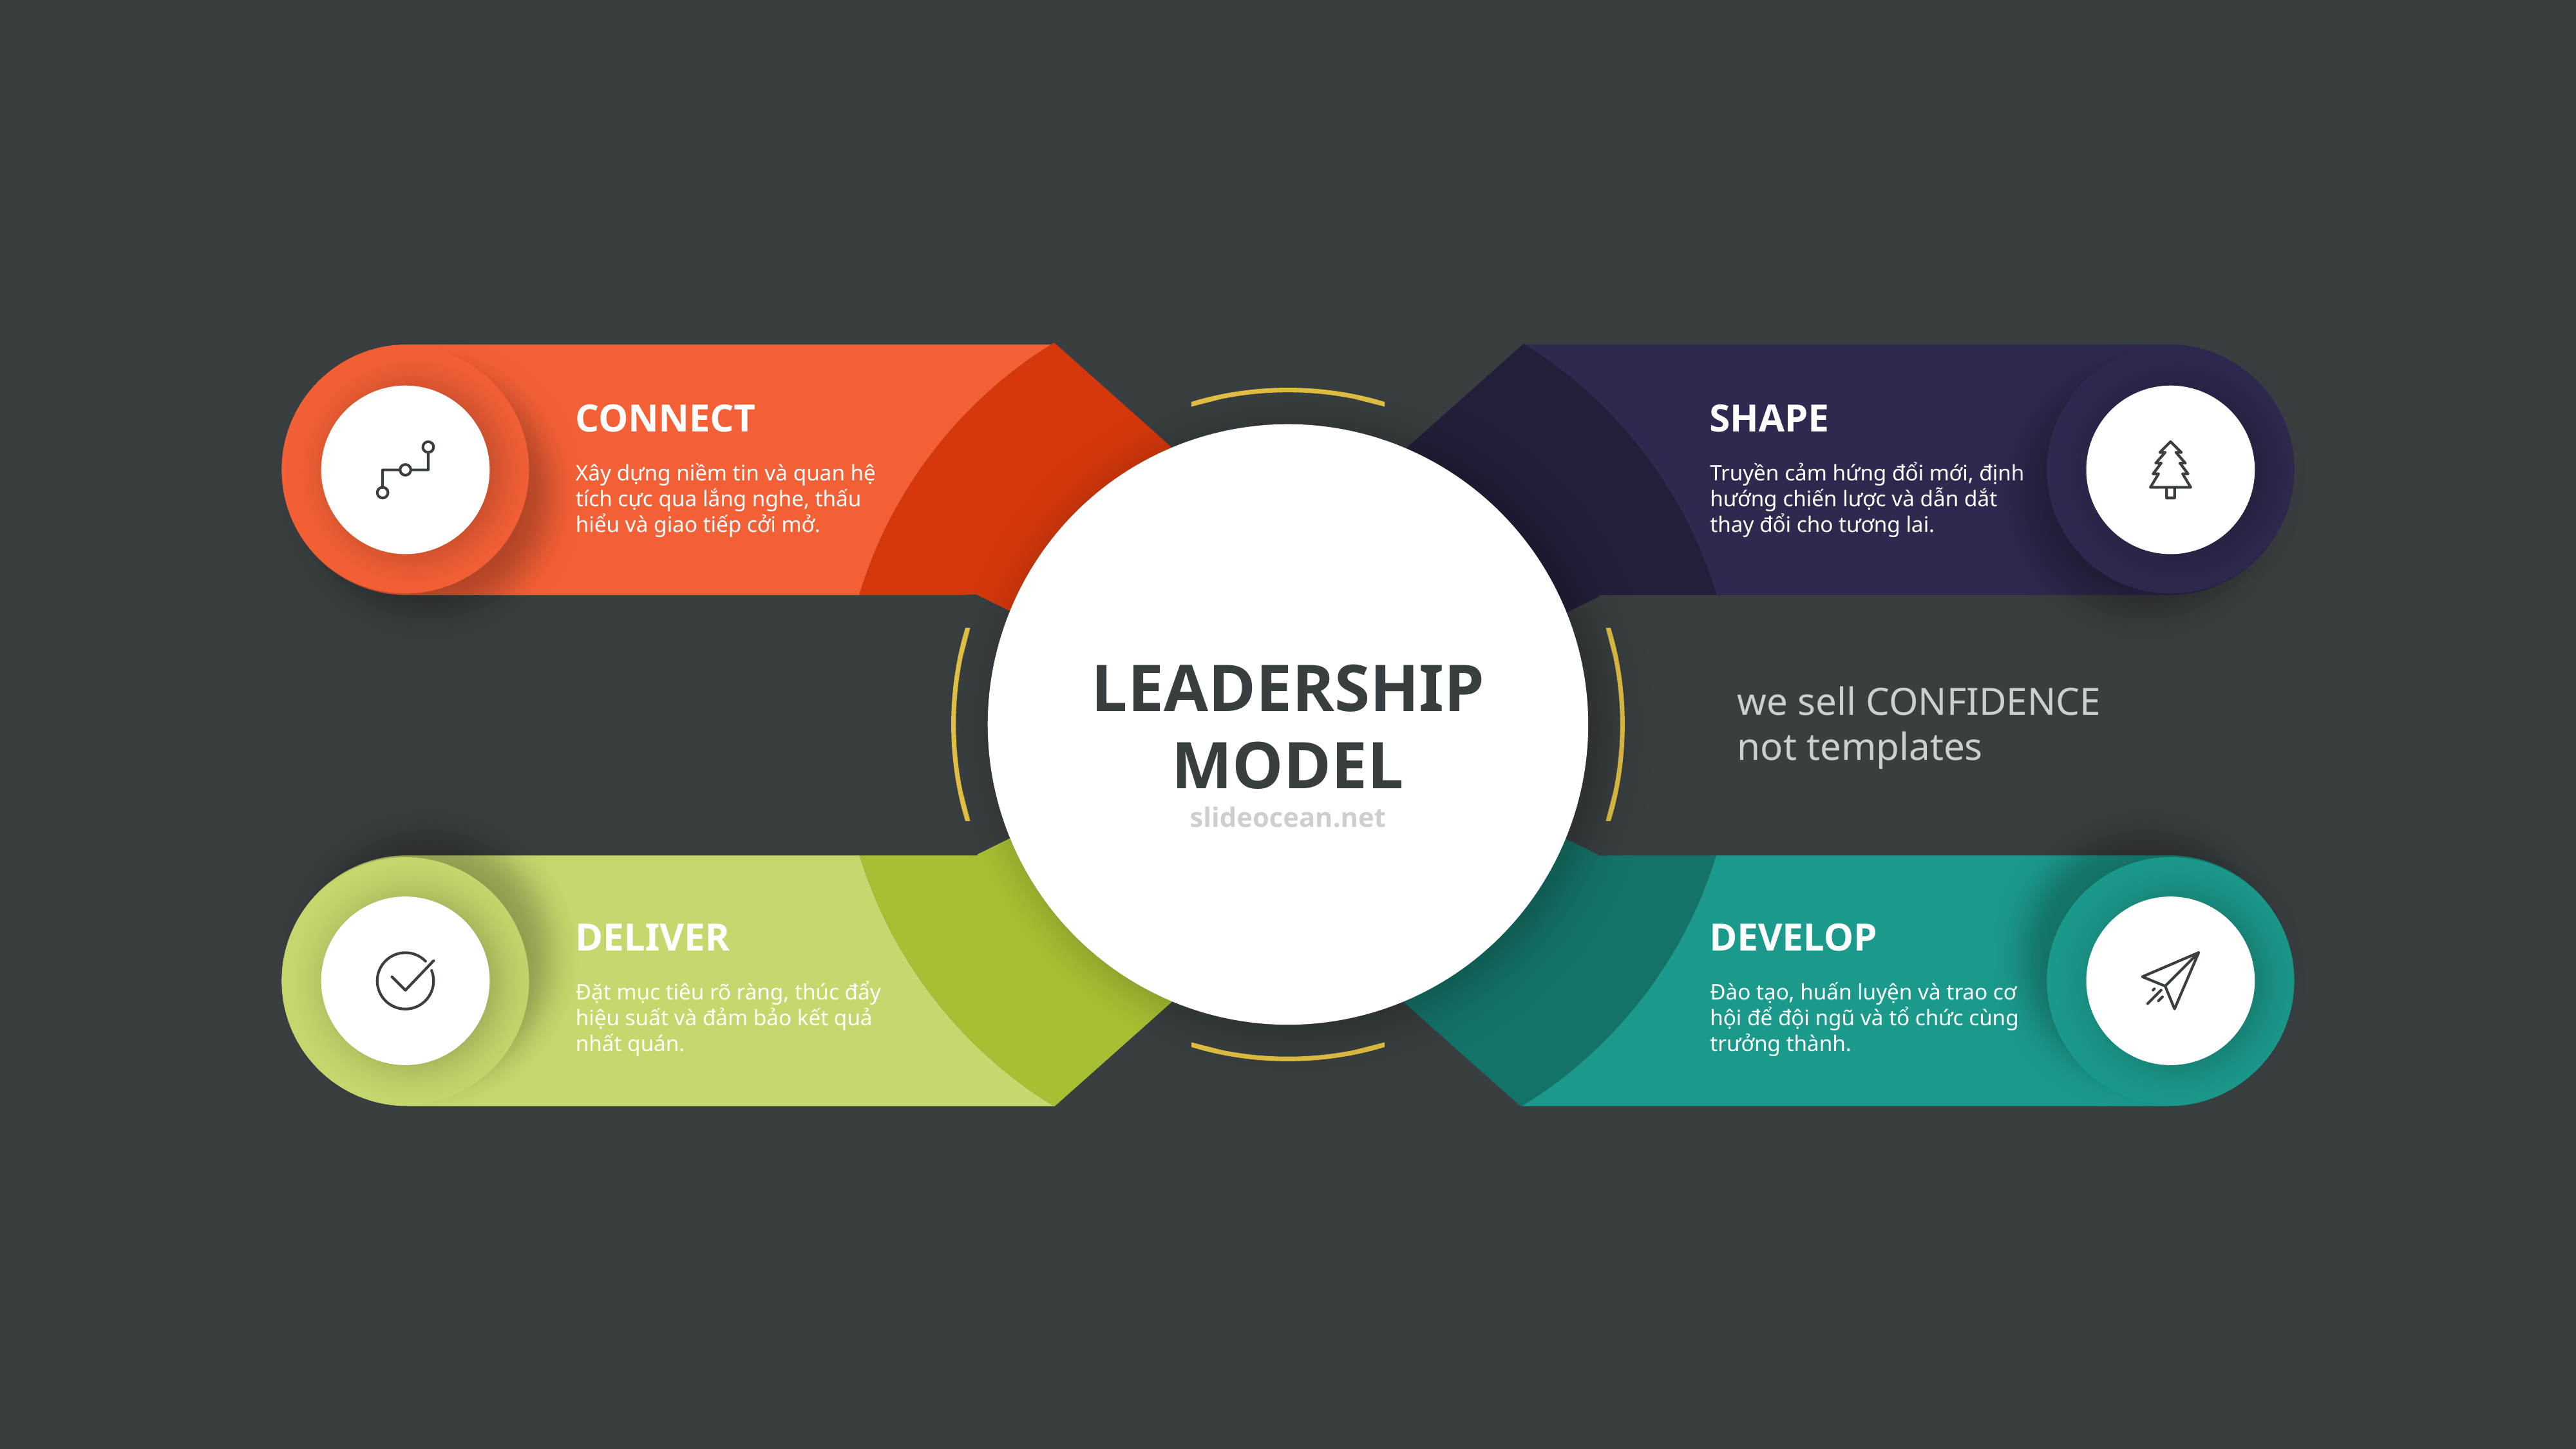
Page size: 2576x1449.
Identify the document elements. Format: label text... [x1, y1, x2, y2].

text_box [524, 524, 877, 596]
text_box [1190, 1046, 1217, 1055]
text_box [386, 343, 1050, 483]
text_box [1434, 342, 1718, 596]
text_box [1519, 854, 2192, 1108]
text_box [384, 854, 1053, 1108]
text_box Đặt mục tiêu rõ ràng, thúc đẩy hiệu suất và đảm bảo kết quả nhất quán. [566, 973, 909, 1060]
text_box [1190, 386, 1386, 408]
text_box DELIVER [565, 908, 804, 963]
text_box [858, 848, 1146, 1108]
text_box [858, 341, 1153, 603]
text_box [987, 423, 1589, 1026]
text_box Truyền cảm hứng đổi mới, định hướng chiến lược và dẫn dắt thay đổi cho tương lai. [1700, 455, 2014, 542]
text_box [281, 345, 529, 594]
text_box Đào tạo, huấn luyện và trao cơ hội để đội ngũ và tổ chức cùng trưởng thành. [1700, 973, 2043, 1060]
text_box [950, 627, 972, 822]
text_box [281, 857, 529, 1105]
text_box [1439, 854, 1715, 1106]
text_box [2046, 857, 2295, 1105]
text_box we sell CONFIDENCE not templates [1728, 672, 2110, 773]
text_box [2046, 345, 2295, 594]
text_box CONNECT [565, 389, 804, 444]
text_box DEVELOP [1700, 908, 1938, 963]
text_box Xây dựng niềm tin và quan hệ tích cực qua lắng nghe, thấu hiểu và giao tiếp cởi mở. [566, 455, 909, 542]
text_box slideocean.net [1180, 795, 1396, 838]
text_box LEADERSHIP MODEL [1081, 642, 1495, 807]
text_box [1526, 343, 2190, 596]
text_box SHAPE [1700, 389, 1938, 444]
